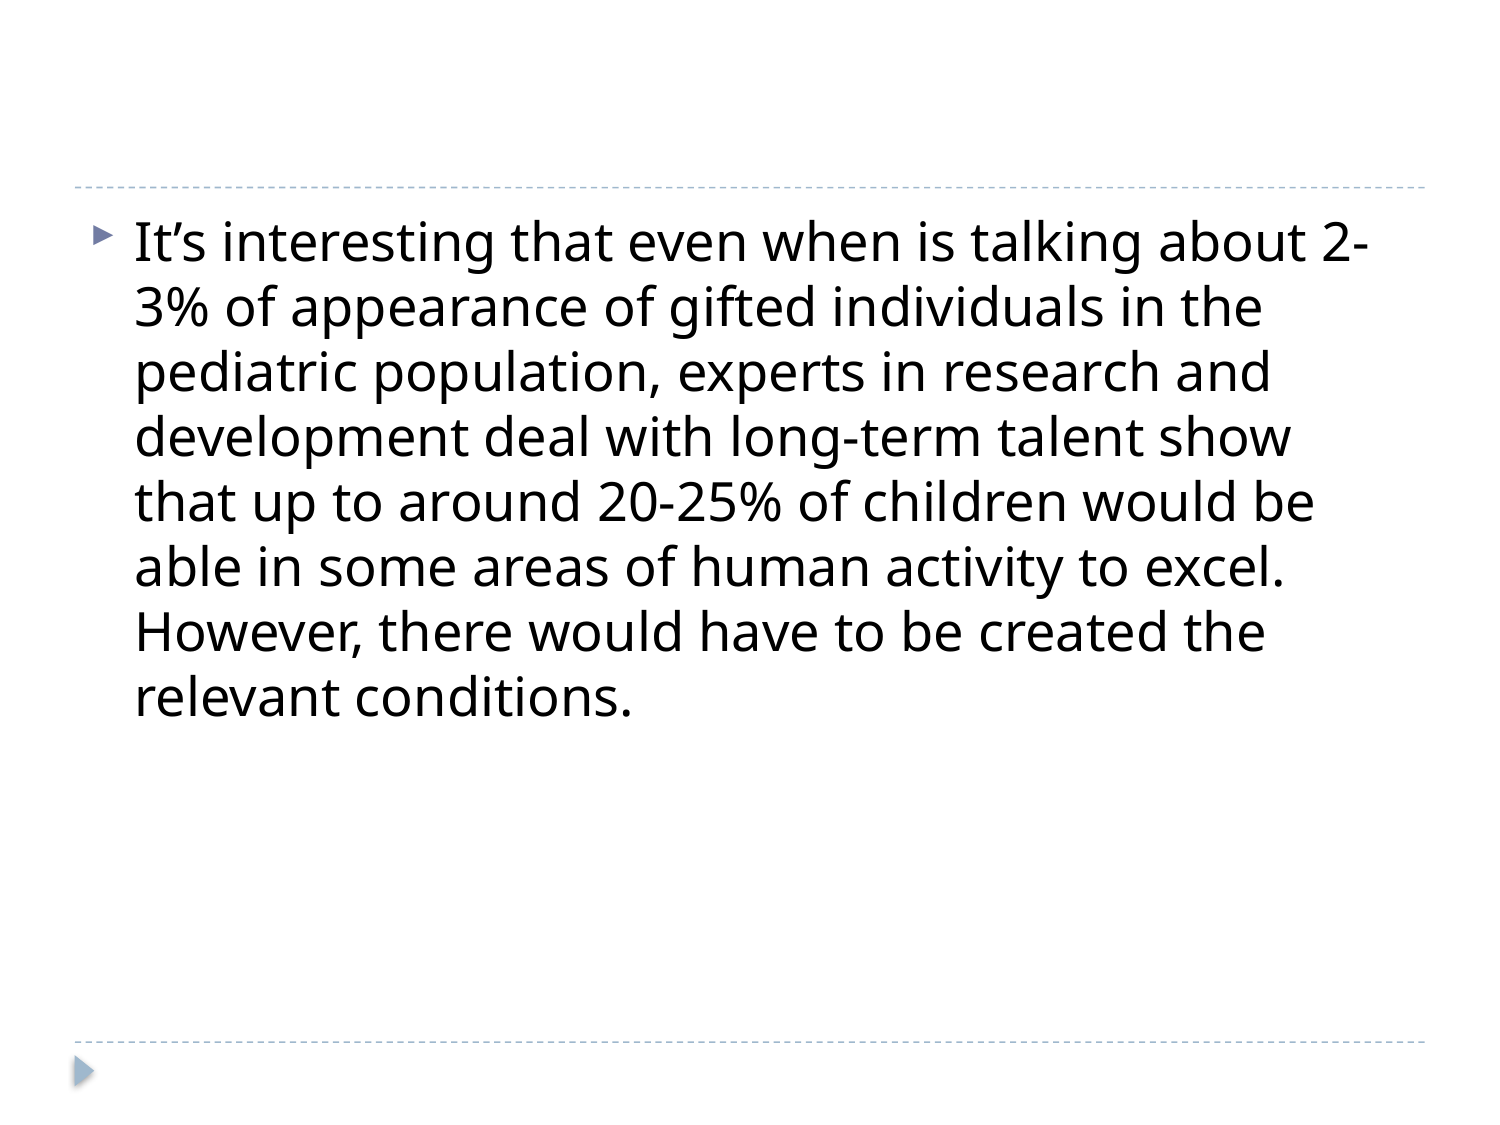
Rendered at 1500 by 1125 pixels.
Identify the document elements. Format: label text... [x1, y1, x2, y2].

list It’s interesting that even when is talking about 2-3% of appearance of gifted individuals in the pediatric population, experts in research and development deal with long-term talent show that up to around 20-25% of children would be able in some areas of human activity to excel. However, there would have to be created the relevant conditions. [75, 200, 1425, 1010]
